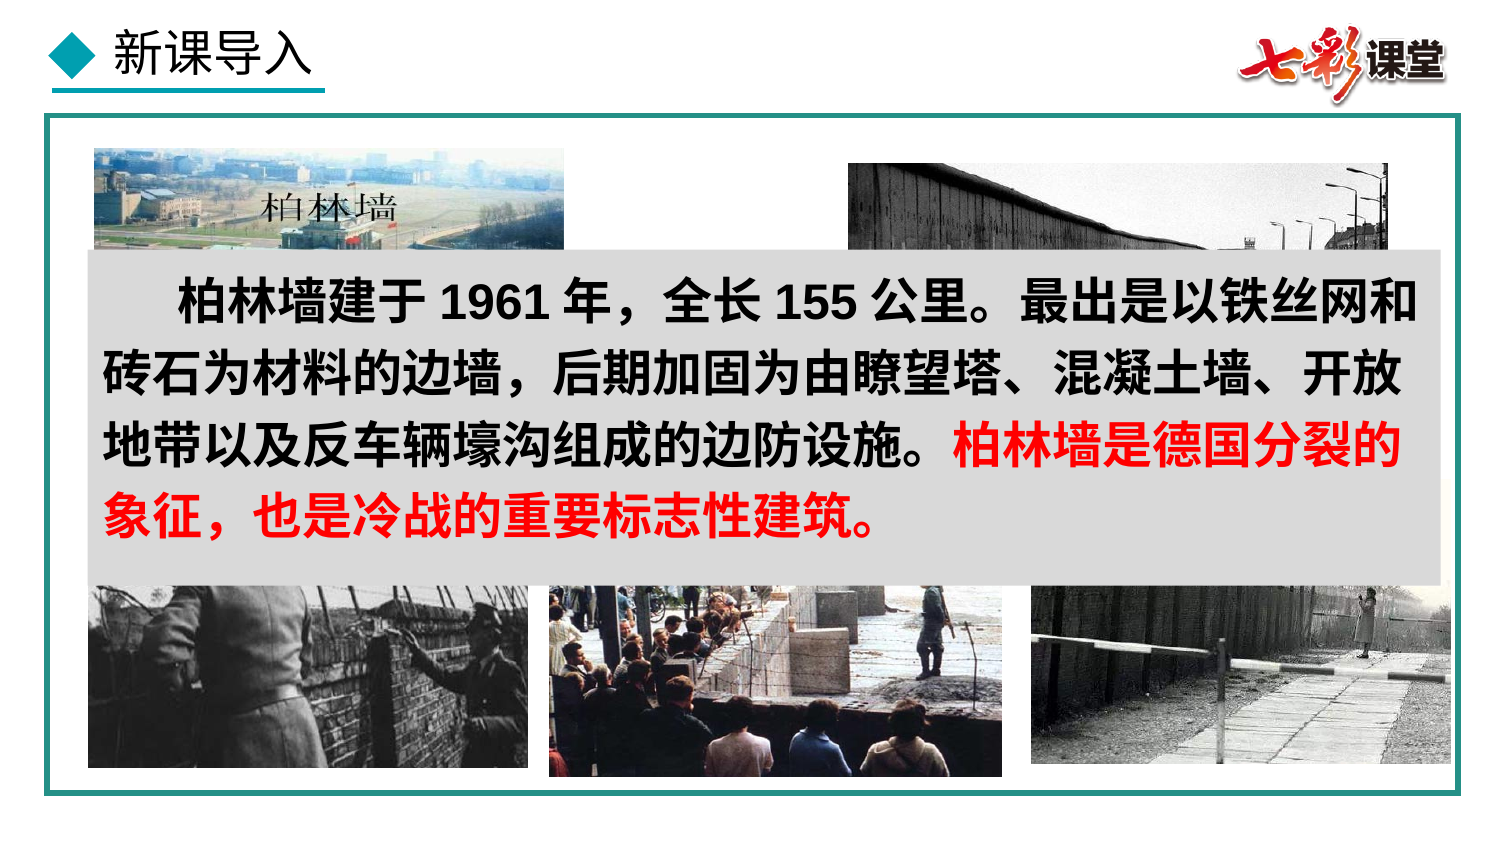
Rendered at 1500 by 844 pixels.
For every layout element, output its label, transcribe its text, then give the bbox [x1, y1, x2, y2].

picture [87, 464, 529, 768]
text_box 柏林墙建于1961年，全长155公里。最出是以铁丝网和砖石为材料的边墙，后期加固为由瞭望塔、混凝土墙、开放地带以及反车辆壕沟组成的边防设施。柏林墙是德国分裂的象征，也是冷战的重要标志性建筑。 [87, 249, 1441, 586]
picture [93, 148, 564, 391]
picture [1234, 20, 1451, 108]
picture [548, 465, 1003, 778]
picture [847, 163, 1388, 404]
picture [1031, 478, 1451, 764]
